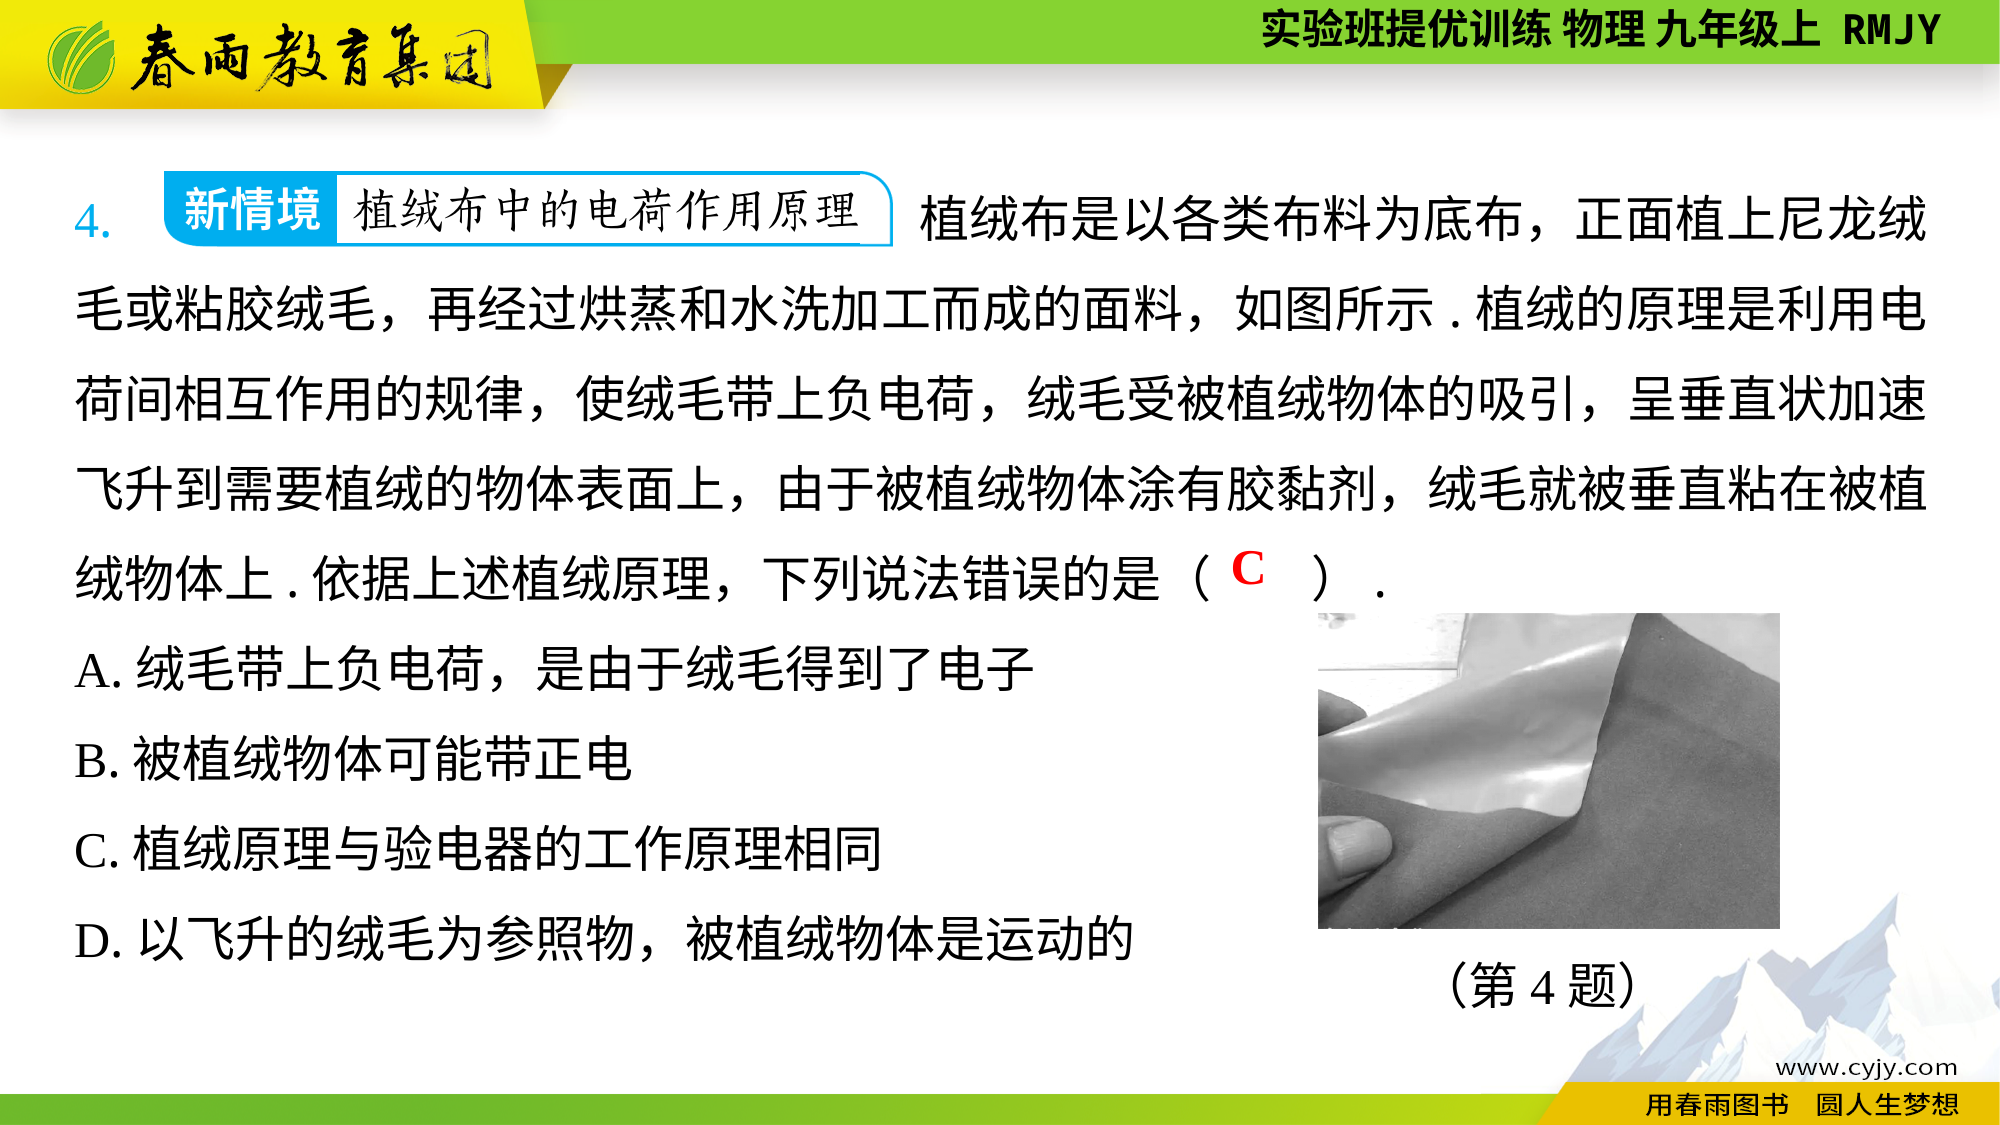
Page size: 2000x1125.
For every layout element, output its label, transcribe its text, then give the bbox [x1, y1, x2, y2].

list 4. 植绒布是以各类布料为底布，正面植上尼龙绒毛或粘胶绒毛，再经过烘蒸和水洗加工而成的面料，如图所示.植绒的原理是利用电荷间相互作用的规律，使绒毛带上负电荷，绒毛受被植绒物体的吸引，呈垂直状加速飞升到需要植绒的物体表面上，由于被植绒物体涂有胶黏剂，绒毛就被垂直粘在被植绒物体上.依据上述植绒原理，下列说法错误的是（ ）. A.绒毛带上负电荷，是由于绒毛得到了电子 B.被植绒物体可能带正电 C.植绒原理与验电器的工作原理相同 D.以飞升的绒毛为参照物，被植绒物体是运动的 [59, 150, 1944, 984]
picture [0, 0, 2000, 1125]
text_box （第4题） [1403, 947, 1682, 1023]
text_box C [1215, 527, 1282, 603]
